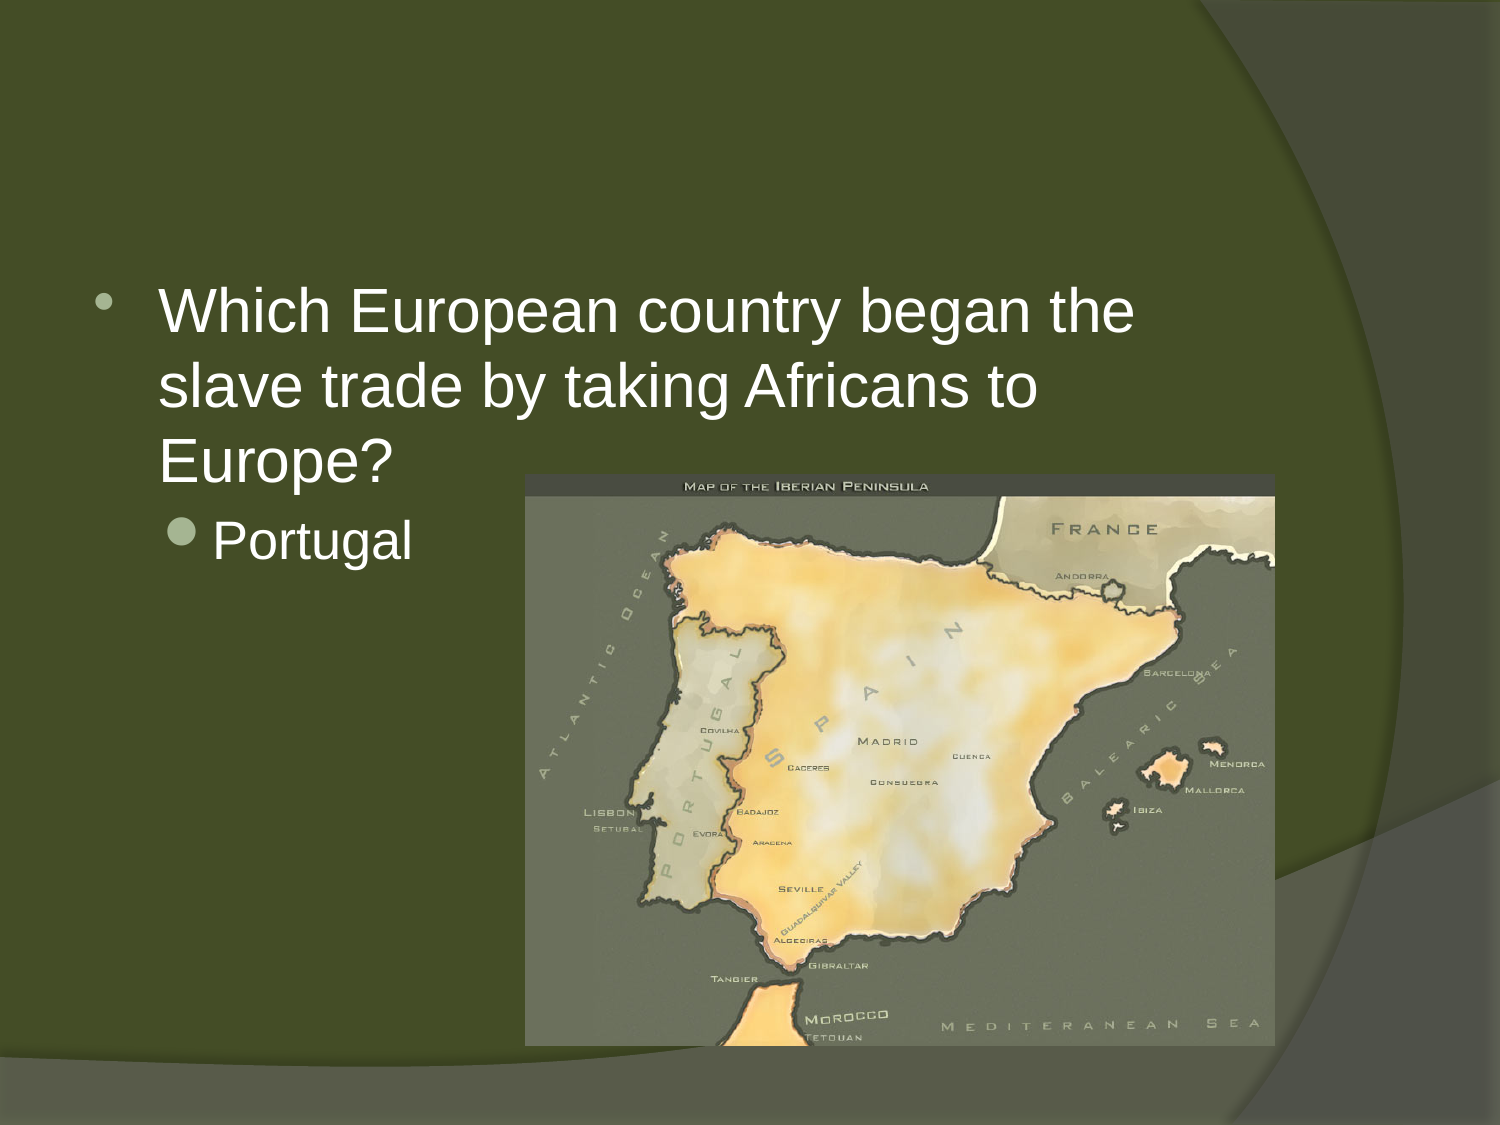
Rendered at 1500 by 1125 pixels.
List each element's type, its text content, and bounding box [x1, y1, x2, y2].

list Which European country began the slave trade by taking Africans to Europe? Portugal [75, 262, 1300, 1005]
picture [524, 474, 1275, 1046]
